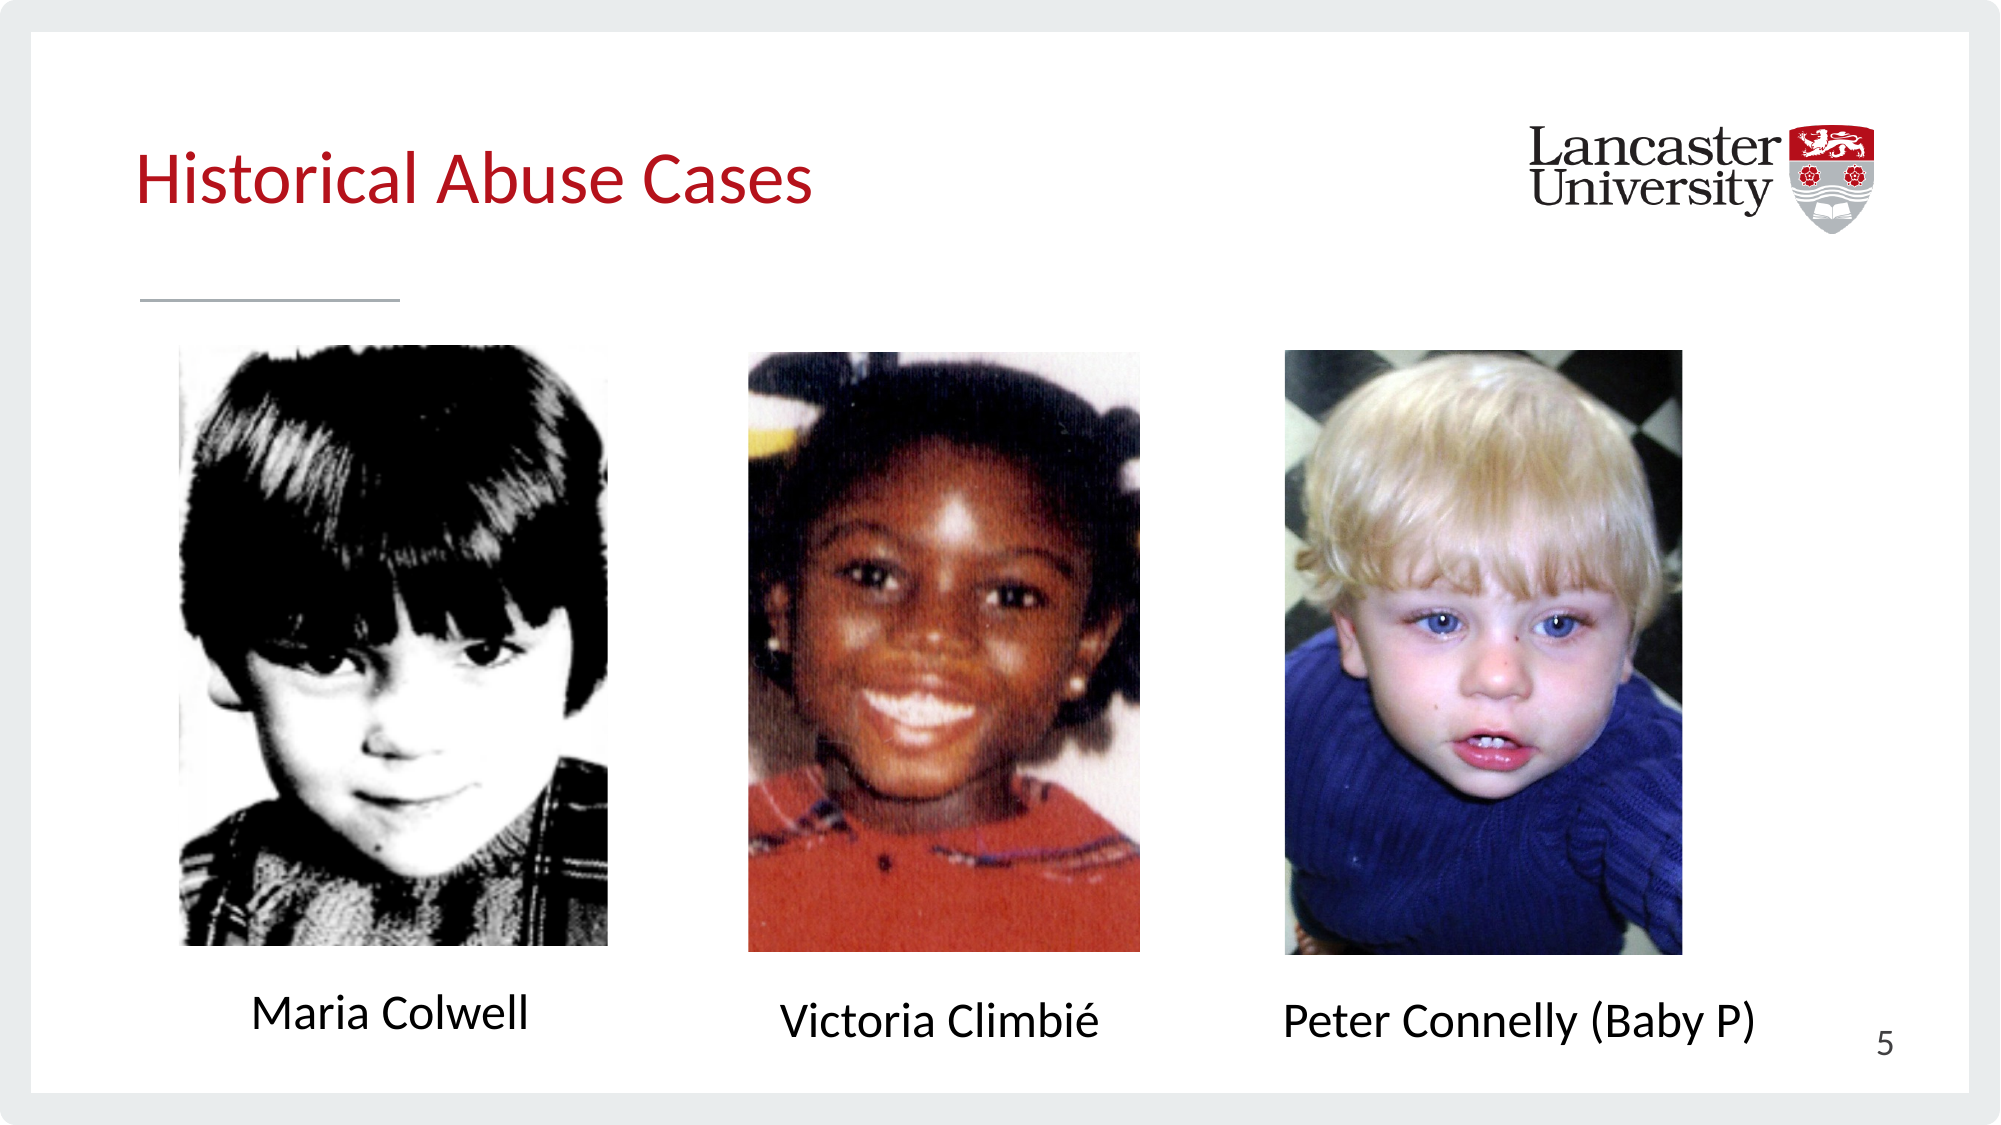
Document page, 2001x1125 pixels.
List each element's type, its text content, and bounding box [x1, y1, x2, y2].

text_box Maria Colwell [177, 972, 603, 1047]
text_box Peter Connelly (Baby P) [1259, 980, 1781, 1056]
picture [1284, 349, 1683, 955]
title Historical Abuse Cases [120, 87, 1363, 278]
text_box Victoria Climbié [748, 980, 1132, 1055]
picture [178, 345, 608, 946]
slide_number 5 [1459, 1010, 1910, 1071]
picture [748, 352, 1140, 952]
